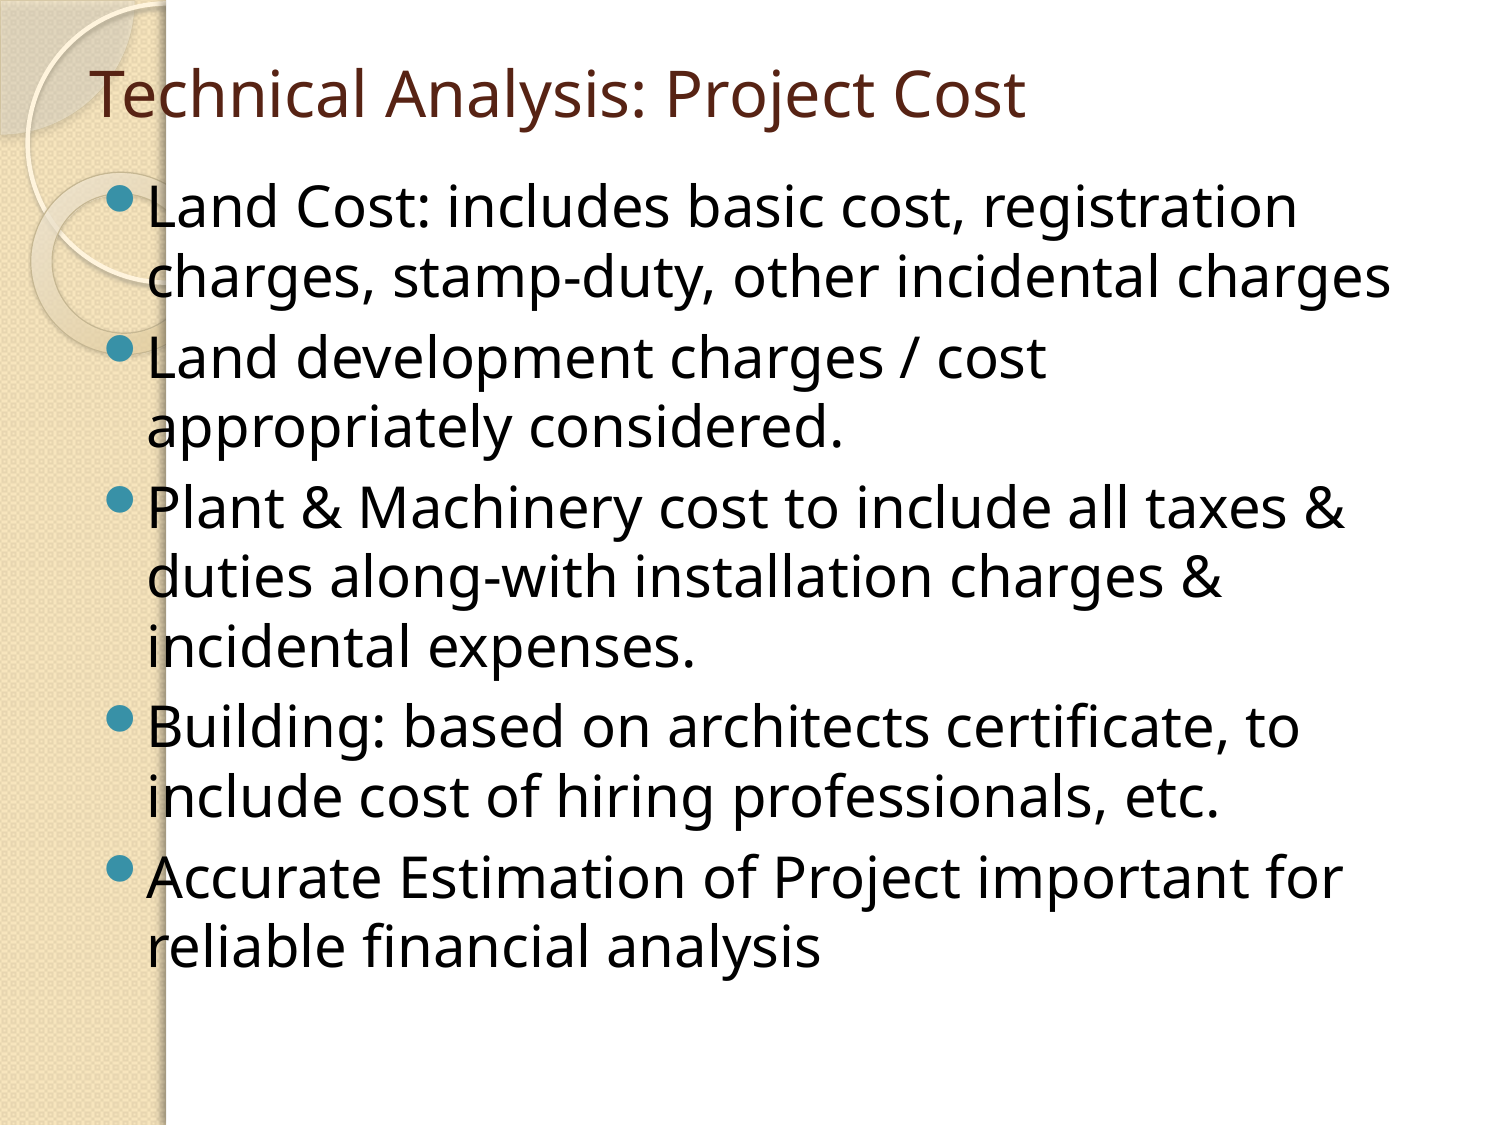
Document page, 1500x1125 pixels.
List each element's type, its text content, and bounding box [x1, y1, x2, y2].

list Land Cost: includes basic cost, registration charges, stamp-duty, other incidental charges Land development charges / cost appropriately considered. Plant & Machinery cost to include all taxes & duties along-with installation charges & incidental expenses. Building: based on architects certificate, to include cost of hiring professionals, etc. Accurate Estimation of Project important for reliable financial analysis [75, 162, 1425, 1005]
title Technical Analysis: Project Cost [75, 45, 1425, 138]
